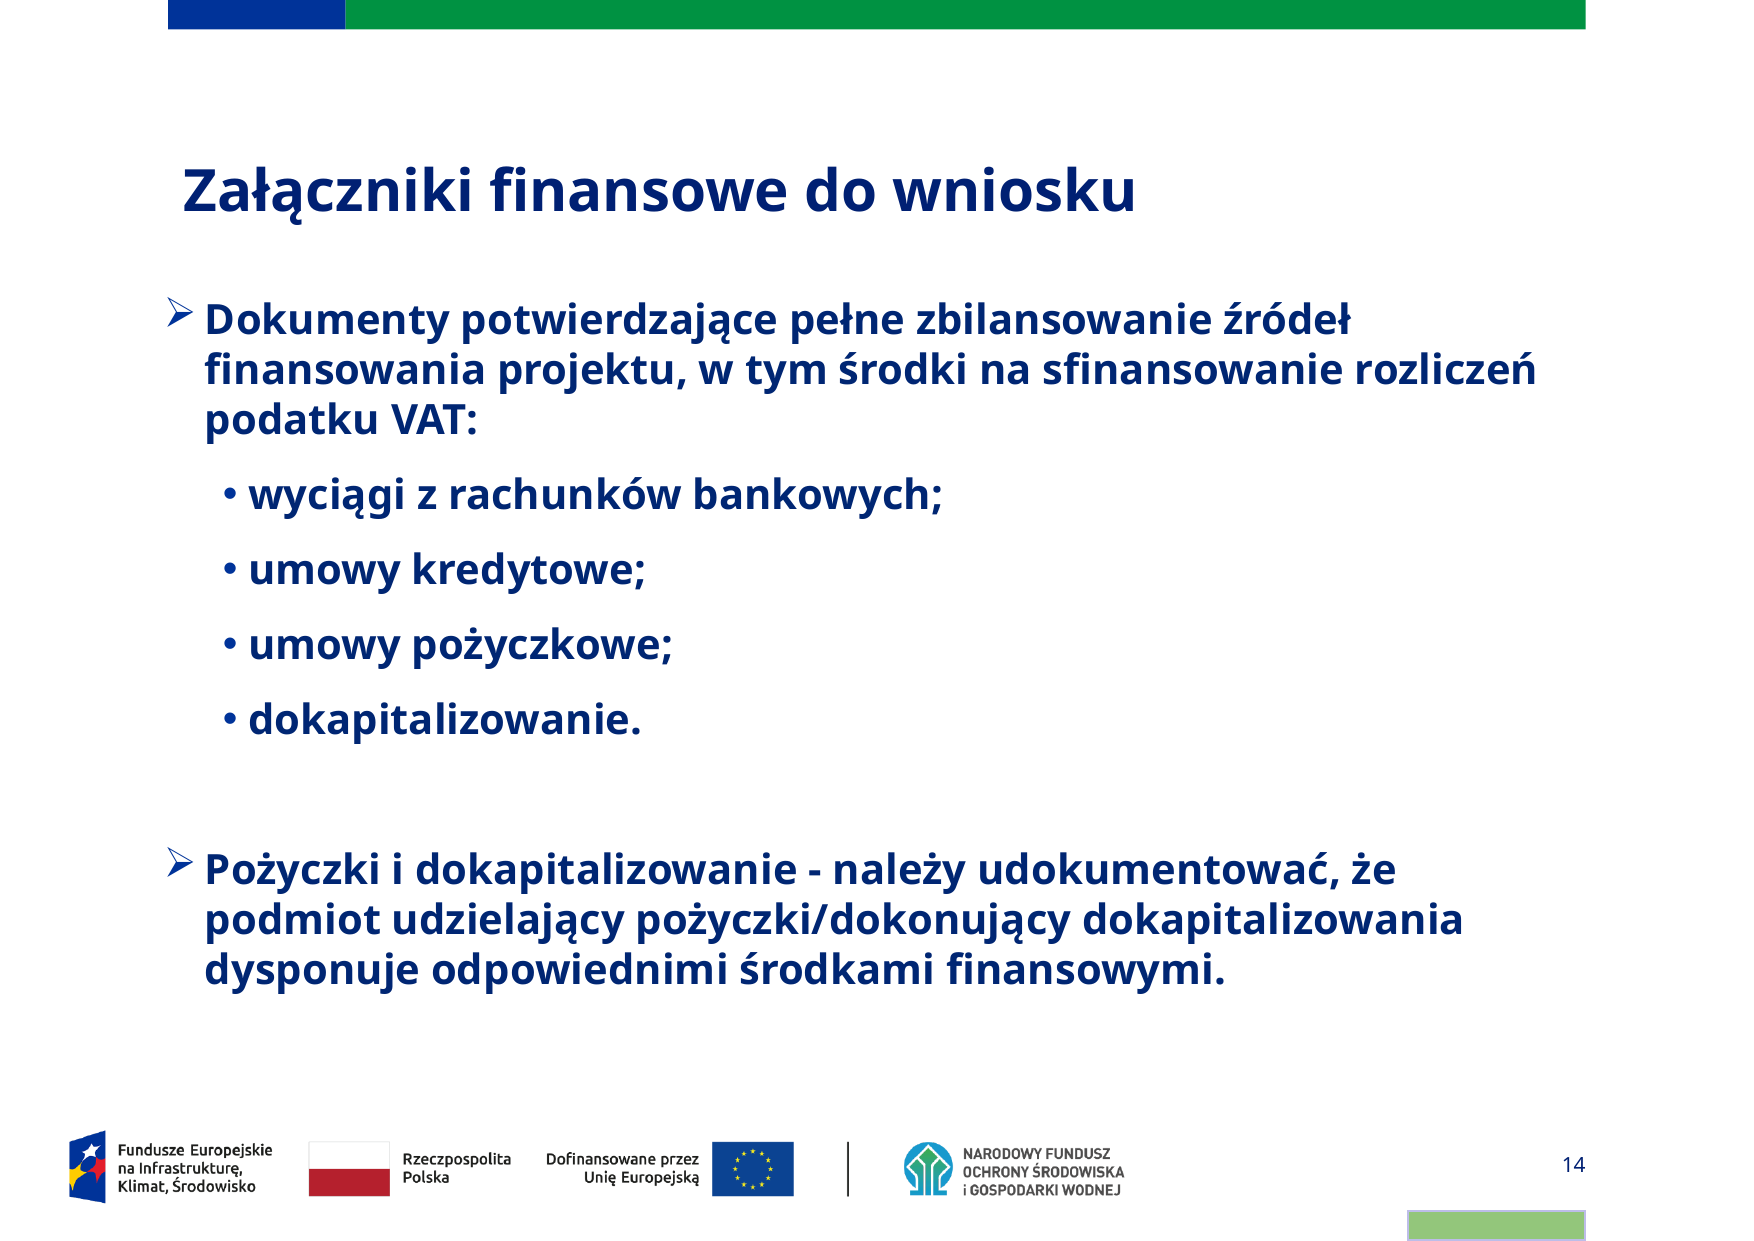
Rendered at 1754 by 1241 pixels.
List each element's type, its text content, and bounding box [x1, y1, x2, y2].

title Załączniki finansowe do wniosku [168, 147, 1586, 237]
slide_number 14 [1408, 1151, 1586, 1181]
picture [49, 1112, 1143, 1221]
list Dokumenty potwierdzające pełne zbilansowanie źródeł finansowania projektu, w tym środki na sfinansowanie rozliczeń podatku VAT: wyciągi z rachunków bankowych; umowy kredytowe; umowy pożyczkowe; dokapitalizowanie. Pożyczki i dokapitalizowanie - należy udokumentować, że podmiot udzielający pożyczki/dokonujący dokapitalizowania dysponuje odpowiednimi środkami finansowymi. [163, 218, 1582, 1046]
